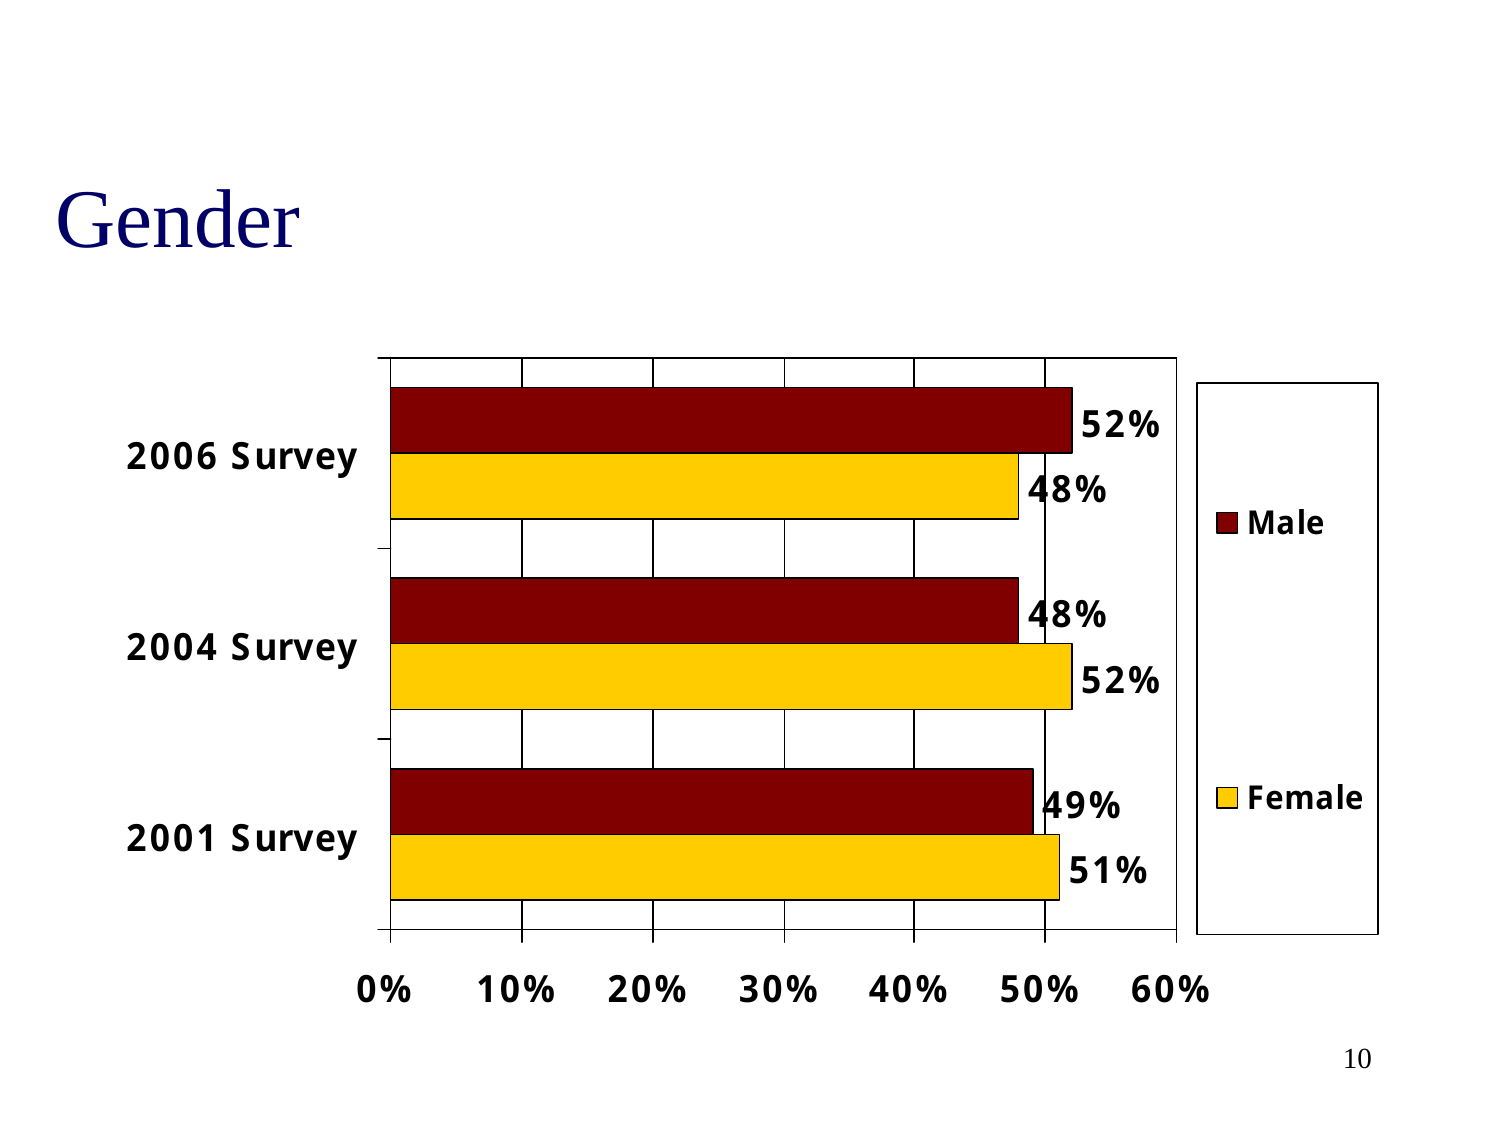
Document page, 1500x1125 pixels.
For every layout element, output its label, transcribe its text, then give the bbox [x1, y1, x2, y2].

title Gender [40, 152, 1316, 276]
slide_number 10 [1074, 1033, 1388, 1108]
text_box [112, 349, 1388, 1026]
